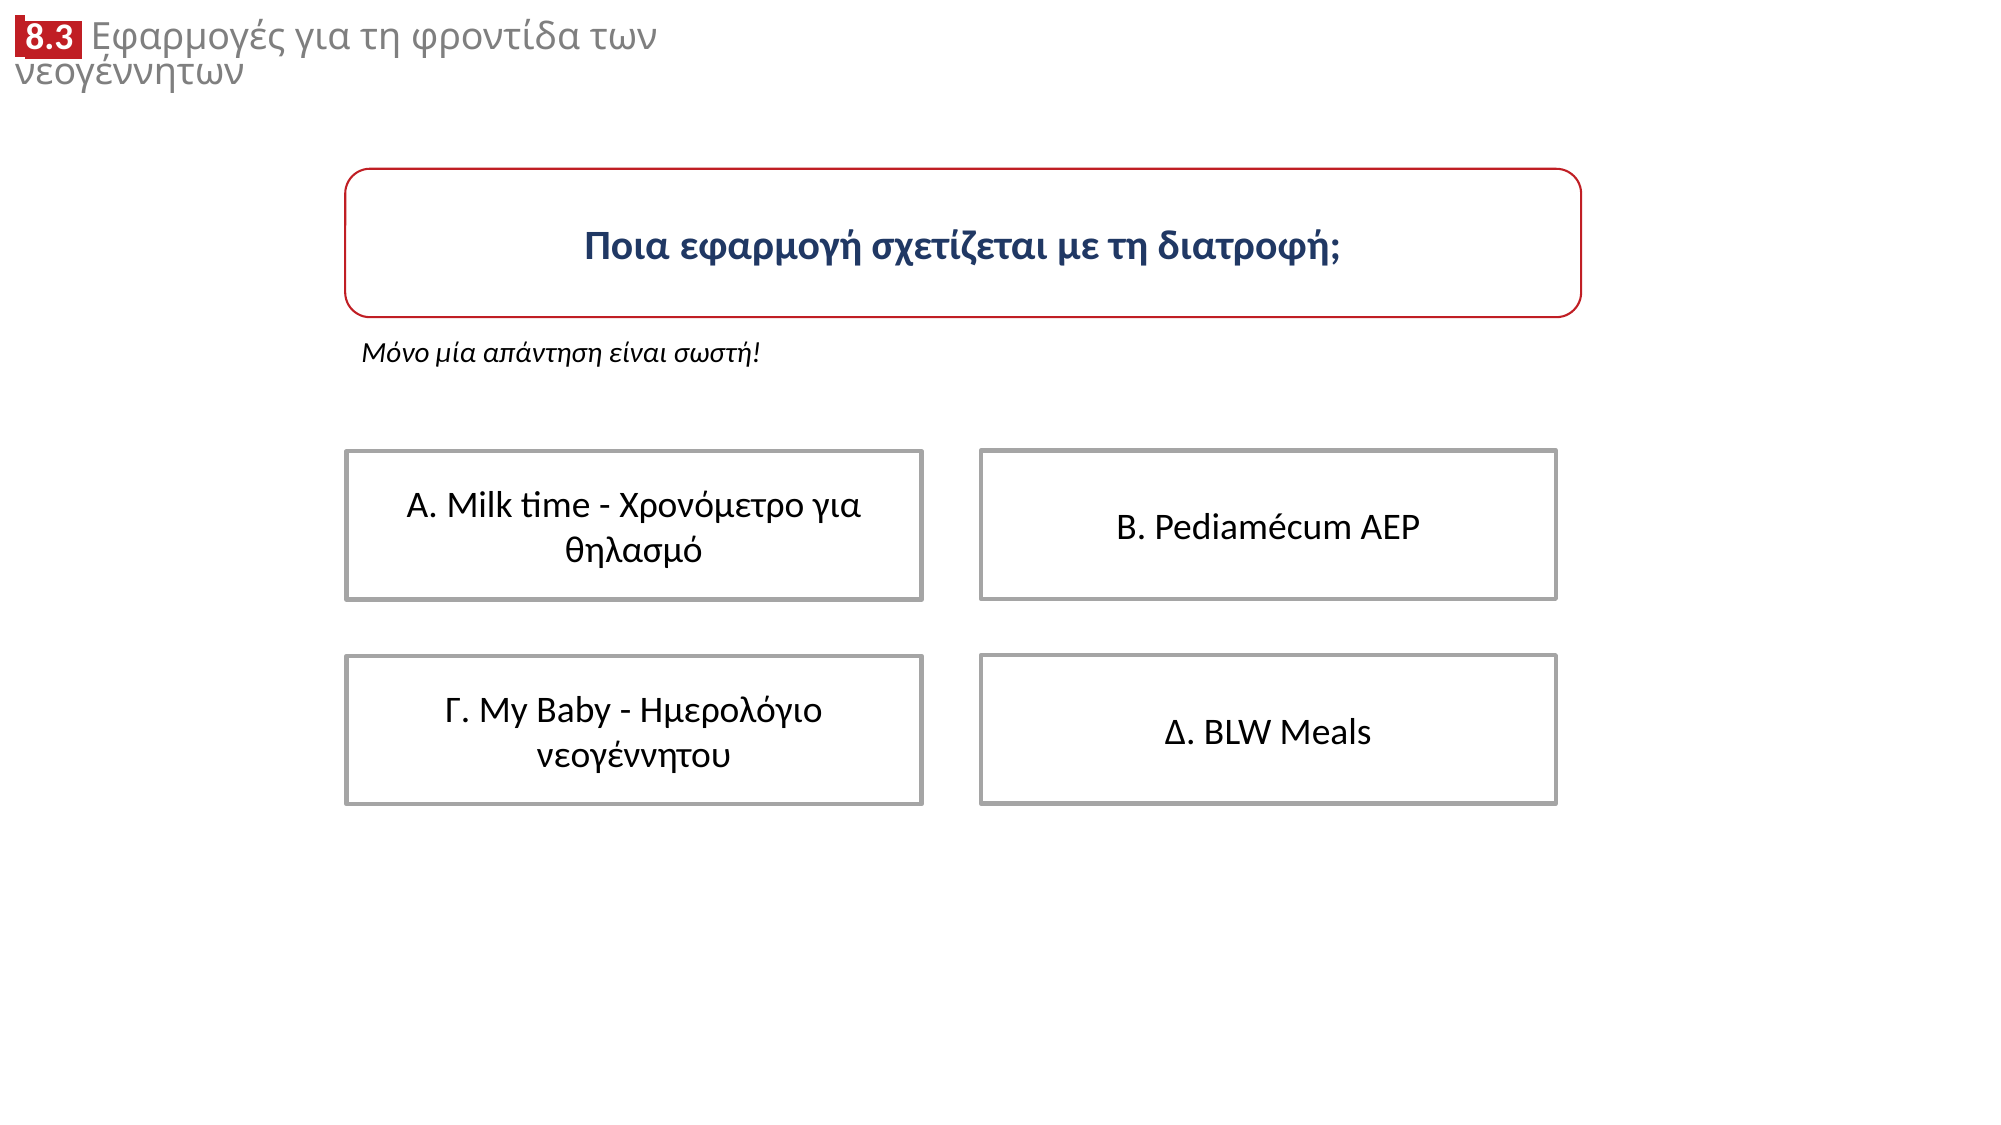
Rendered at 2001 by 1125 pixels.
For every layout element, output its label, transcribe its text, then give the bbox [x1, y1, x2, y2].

text_box Γ. My Baby - Ημερολόγιο νεογέννητου [344, 654, 924, 806]
text_box Ποια εφαρμογή σχετίζεται με τη διατροφή; [345, 168, 1582, 318]
text_box Μόνο μία απάντηση είναι σωστή! [346, 325, 805, 376]
text_box B. Pediamécum AEP [979, 448, 1558, 601]
text_box Δ. BLW Meals [979, 653, 1558, 806]
text_box A. Milk time - Χρονόμετρο για θηλασμό [344, 449, 924, 602]
